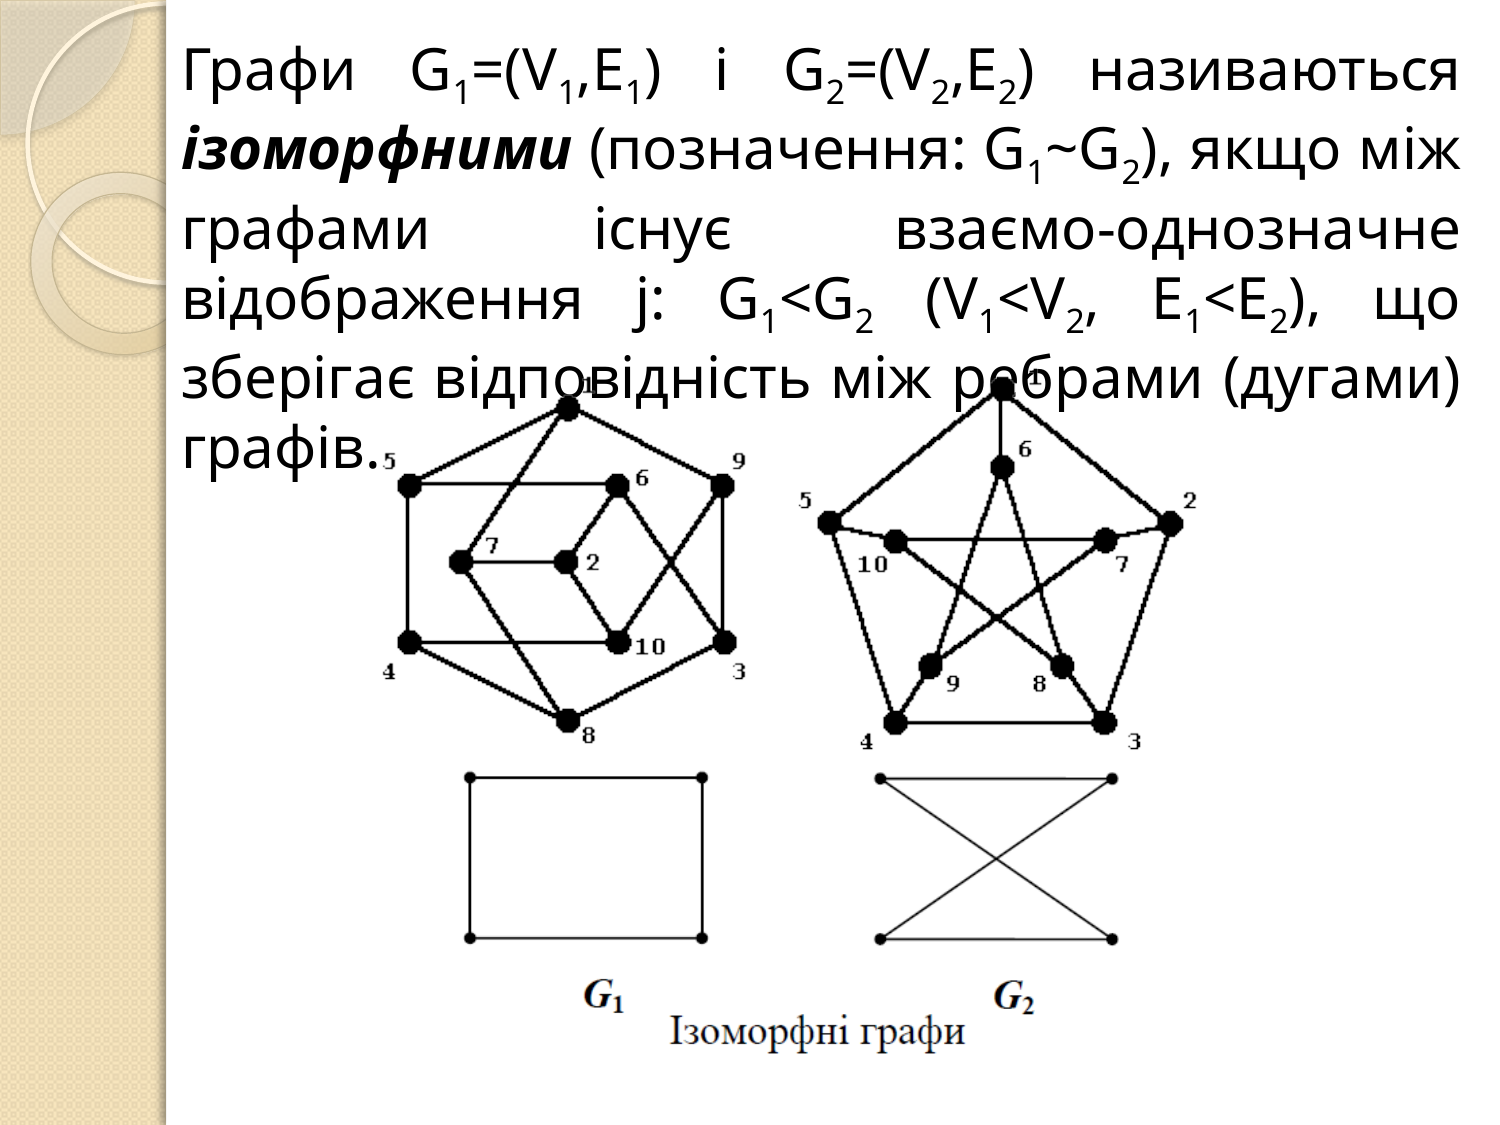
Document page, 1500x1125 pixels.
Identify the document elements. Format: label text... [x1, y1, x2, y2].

picture [371, 337, 1211, 1060]
text_box Графи G1=(V1,E1) і G2=(V2,E2) називаються ізоморфними (позначення: G1~G2), якщо між графами існує взаємо-однозначне відображення j: G1<G2 (V1<V2, E1<E2), що зберігає відповідність між ребрами (дугами) графів. [166, 24, 1476, 488]
